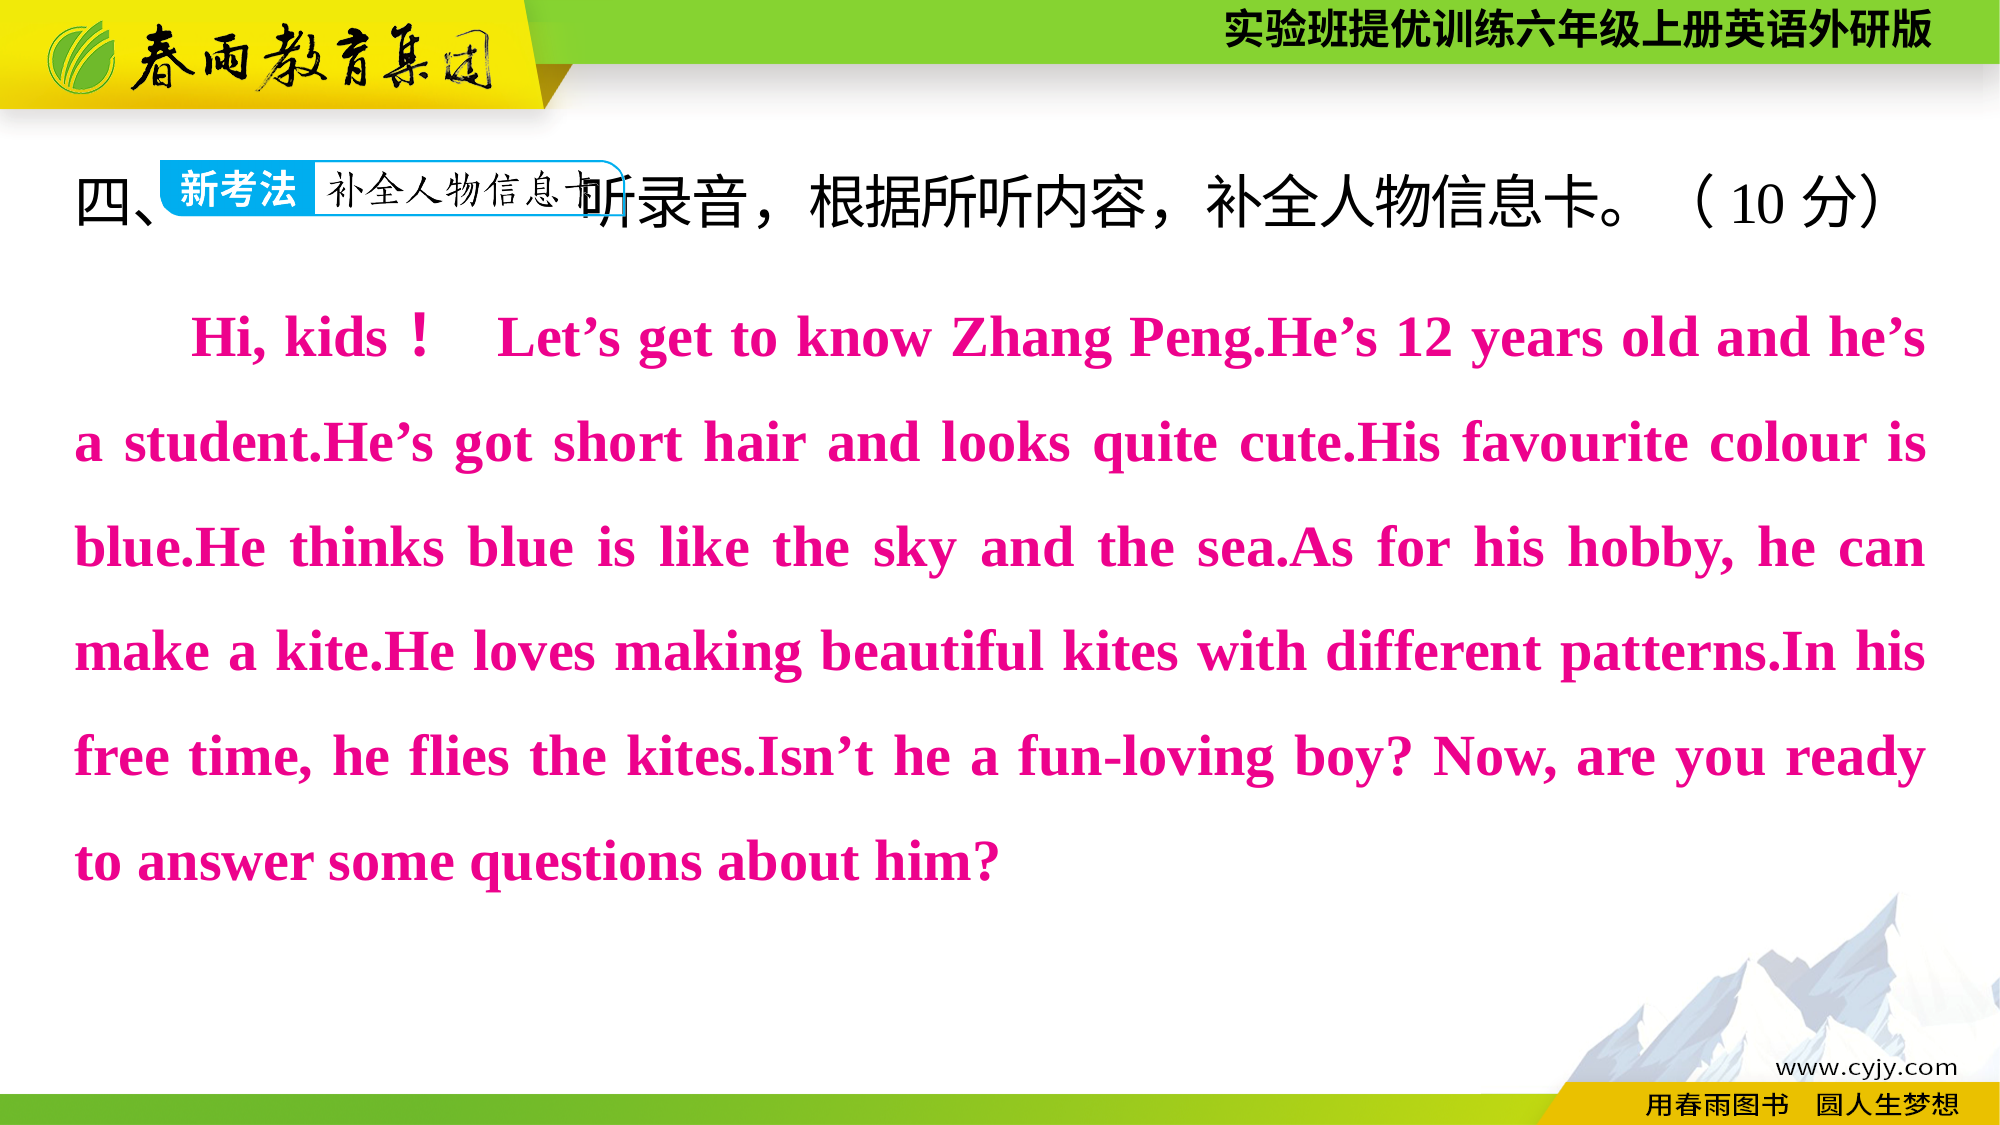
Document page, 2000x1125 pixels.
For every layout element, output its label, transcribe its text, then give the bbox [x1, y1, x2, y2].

text_box Hi, kids！ Let’s get to know Zhang Peng.He’s 12 years old and he’s a student.He’s got short hair and looks quite cute.His favourite colour is blue.He thinks blue is like the sky and the sea.As for his hobby, he can make a kite.He loves making beautiful kites with different patterns.In his free time, he flies the kites.Isn’t he a fun-loving boy? Now, are you ready to answer some questions about him? [59, 255, 1944, 900]
list 四、 听录音，根据所听内容，补全人物信息卡。（10分） [59, 122, 1944, 244]
picture [0, 0, 2000, 1125]
